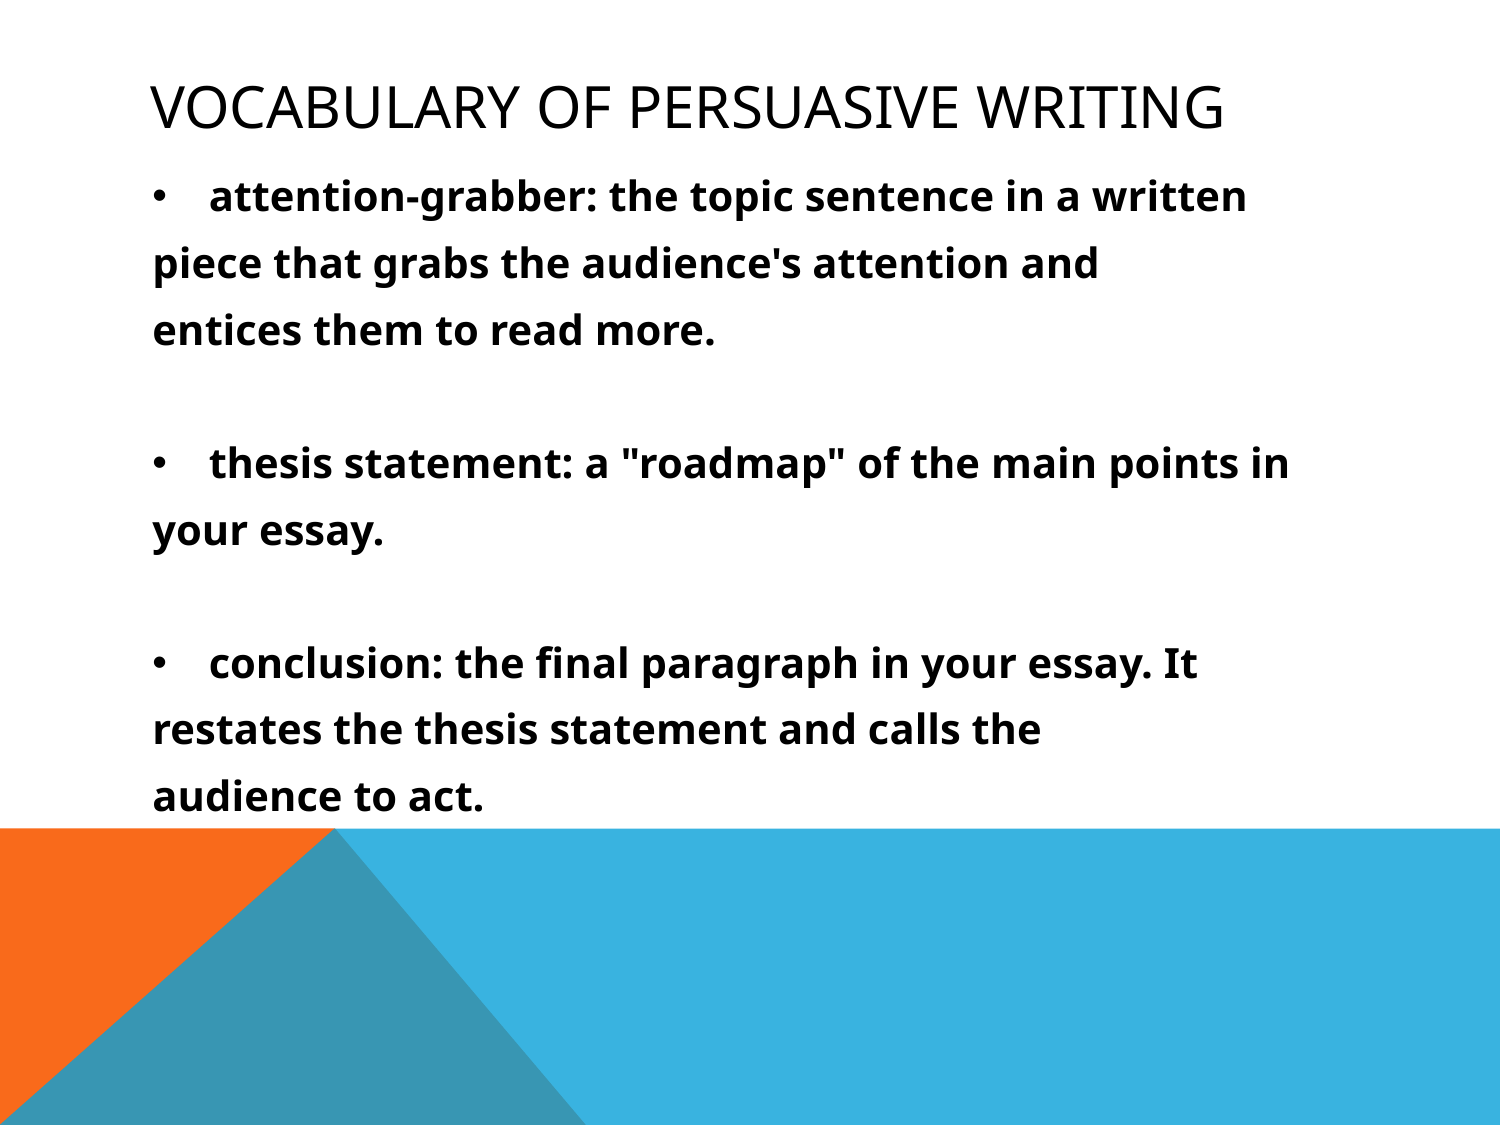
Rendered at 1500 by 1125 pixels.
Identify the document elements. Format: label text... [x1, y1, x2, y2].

title Vocabulary of Persuasive Writing [135, 60, 1369, 150]
list attention-grabber: the topic sentence in a written piece that grabs the audience's attention and entices them to read more. thesis statement: a "roadmap" of the main points in your essay. conclusion: the final paragraph in your essay. It restates the thesis statement and calls the audience to act. [137, 162, 1372, 750]
